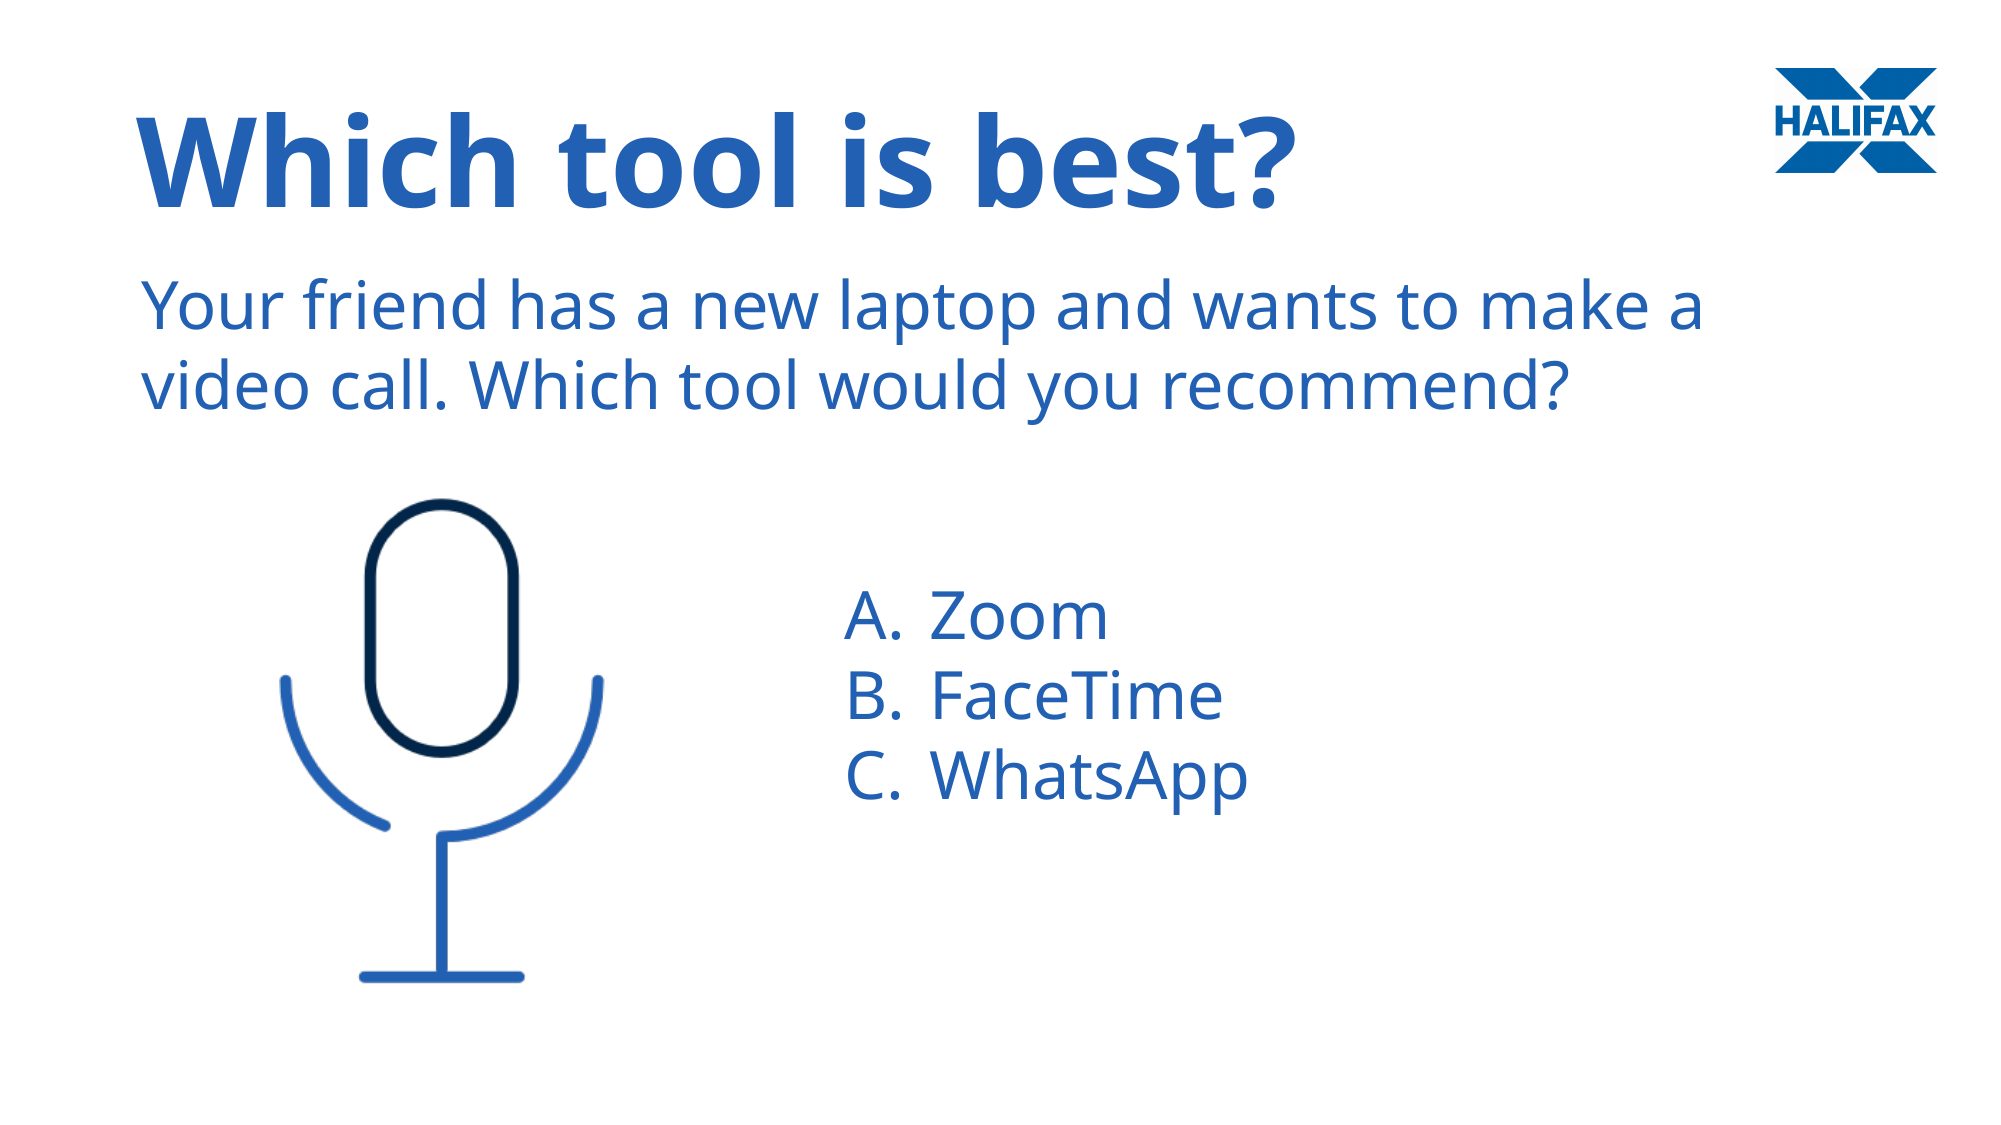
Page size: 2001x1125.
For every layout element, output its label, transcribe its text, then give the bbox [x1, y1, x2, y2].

picture [1775, 68, 1937, 173]
text_box Your friend has a new laptop and wants to make a video call. Which tool would you recommend? [127, 255, 1760, 431]
list Which tool is best? [121, 75, 1579, 221]
picture [121, 418, 764, 1063]
list Zoom FaceTime WhatsApp [830, 370, 1879, 1015]
